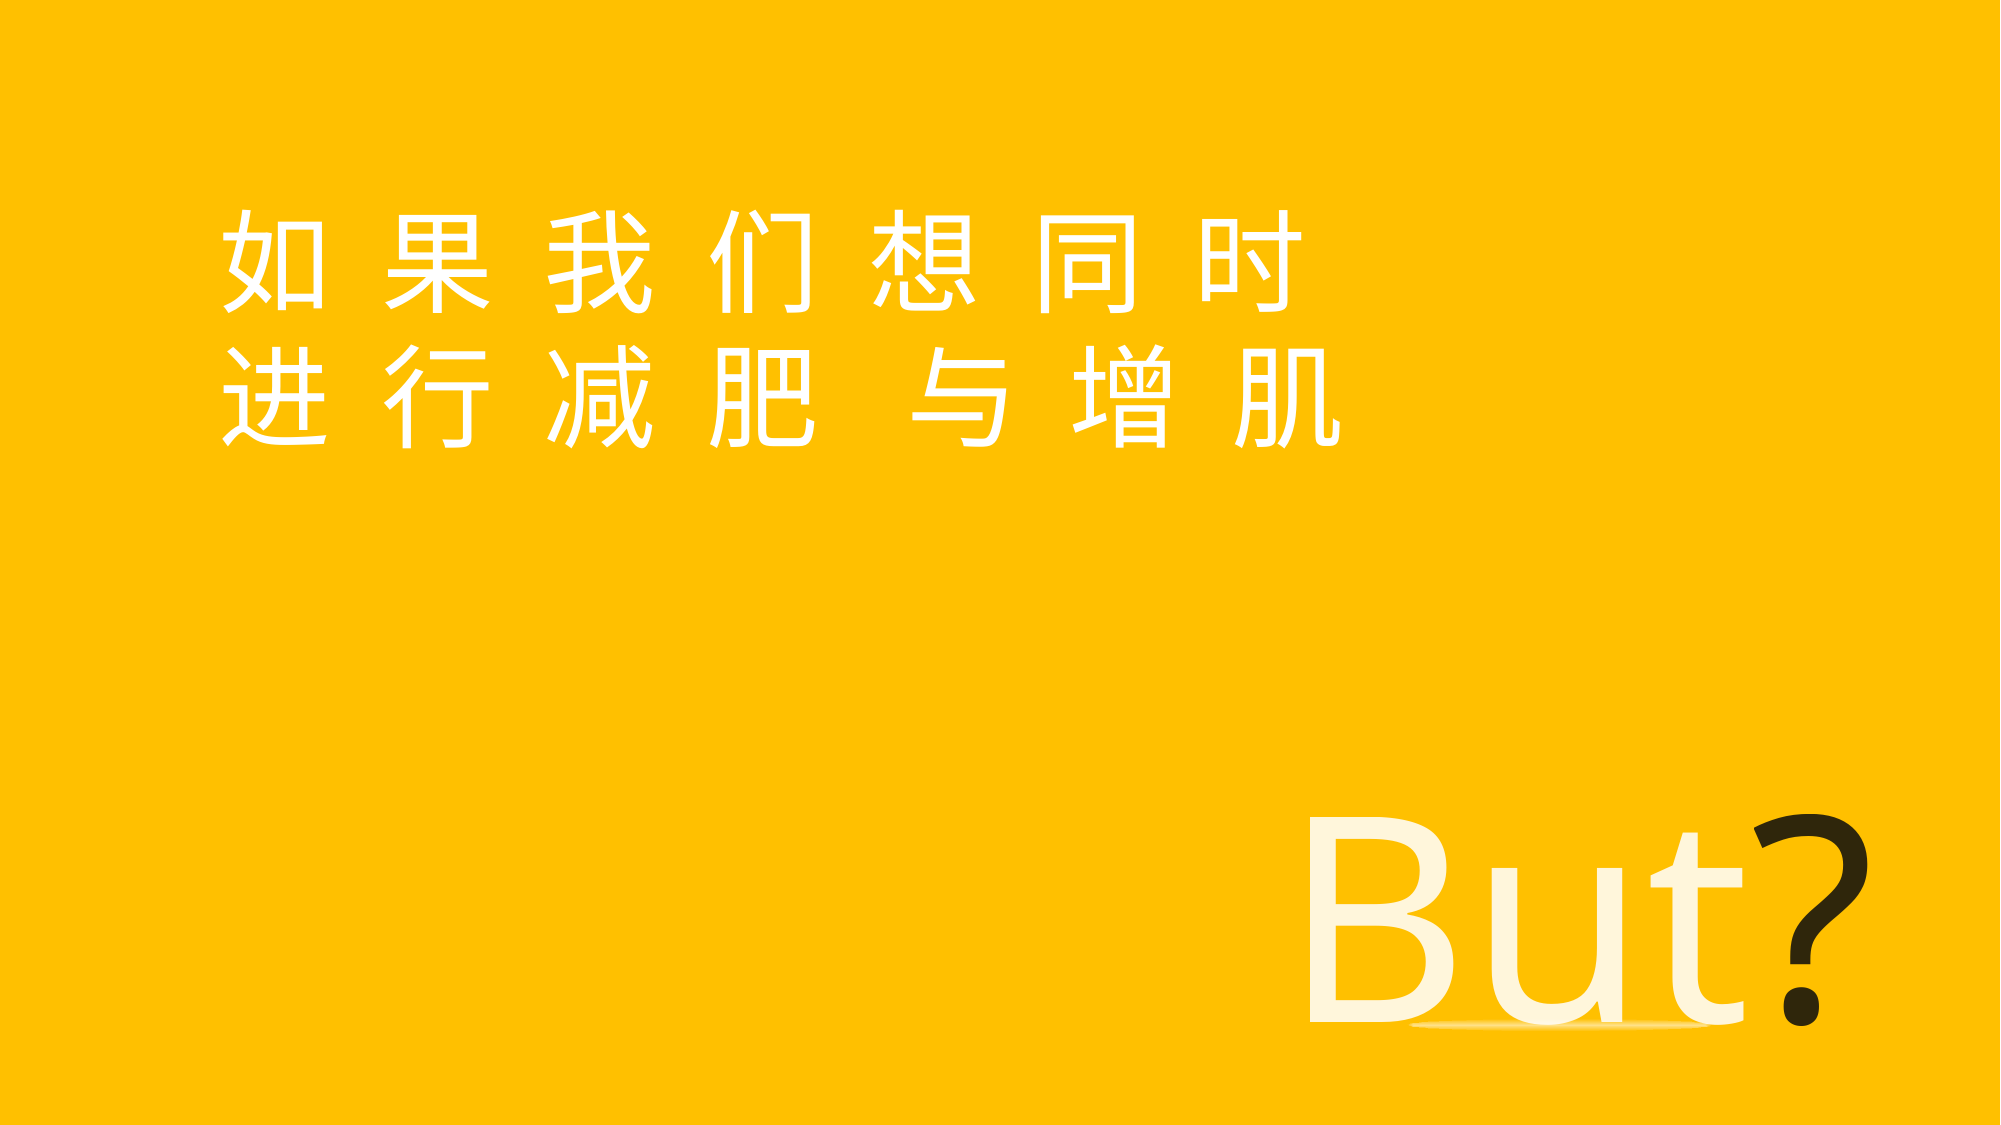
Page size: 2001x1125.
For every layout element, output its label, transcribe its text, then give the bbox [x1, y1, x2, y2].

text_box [1372, 727, 1786, 1092]
text_box 如 果 我 们 想 同 时 进 行 减 肥 与 增 肌 [203, 184, 1756, 470]
